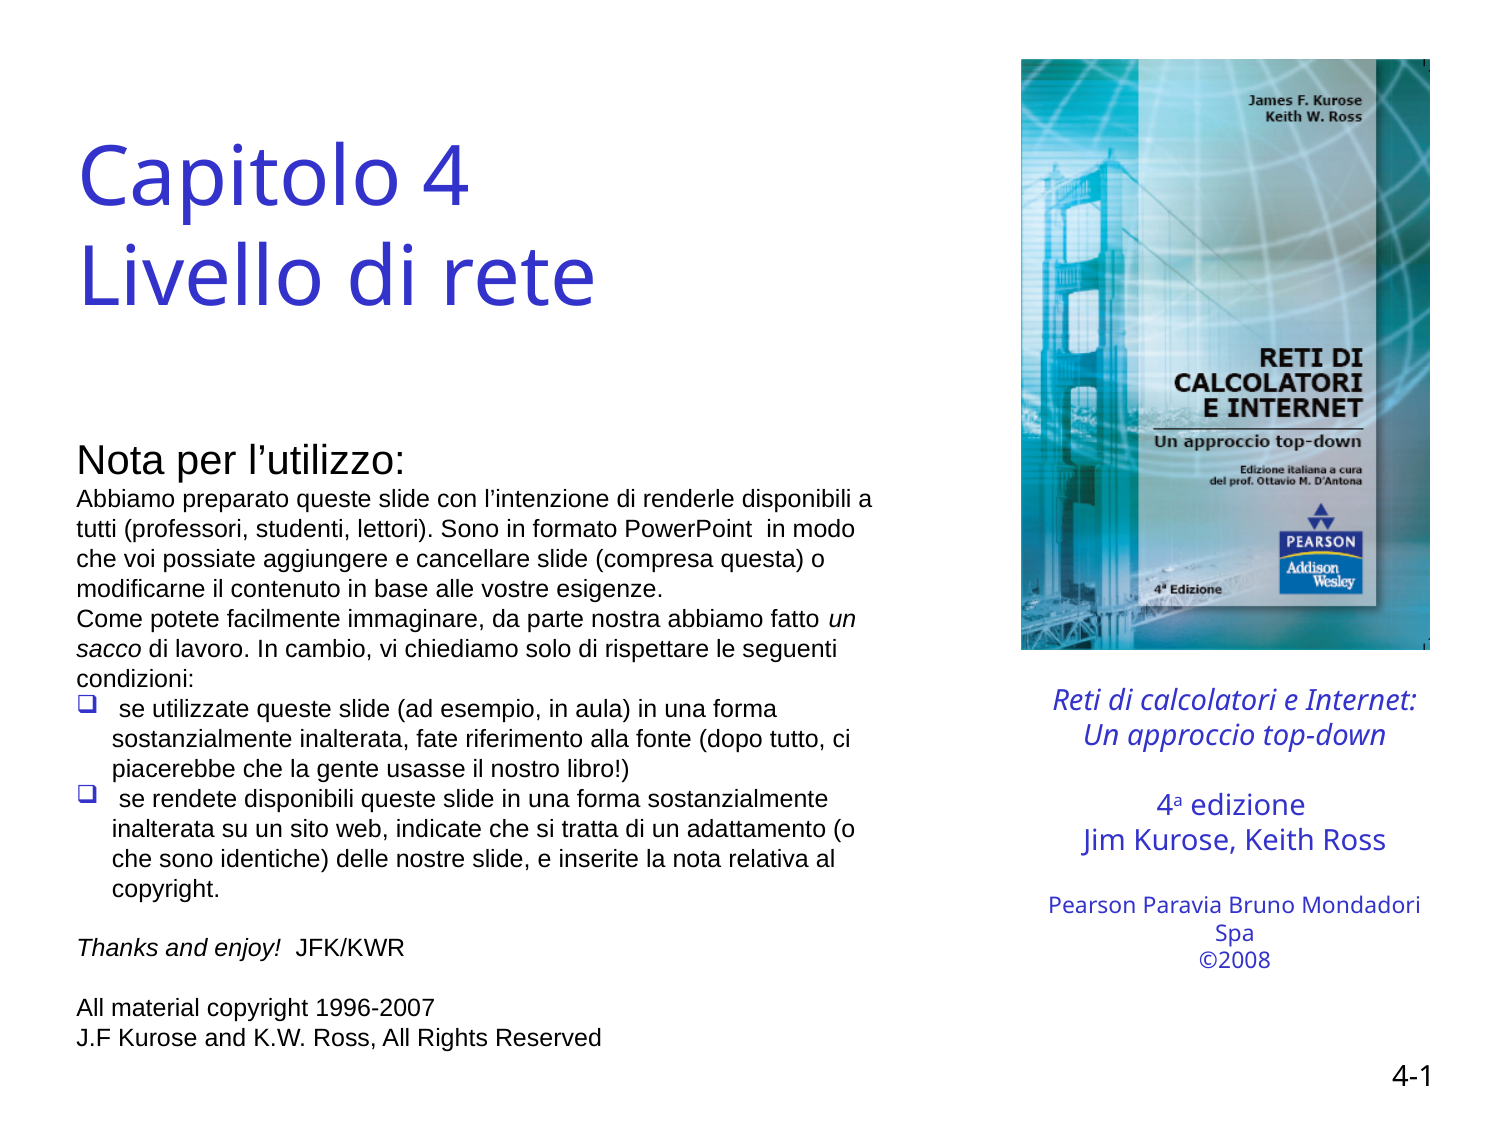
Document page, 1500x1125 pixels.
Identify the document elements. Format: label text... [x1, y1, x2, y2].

text_box Nota per l’utilizzo: Abbiamo preparato queste slide con l’intenzione di renderle disponibili a tutti (professori, studenti, lettori). Sono in formato PowerPoint in modo che voi possiate aggiungere e cancellare slide (compresa questa) o modificarne il contenuto in base alle vostre esigenze. Come potete facilmente immaginare, da parte nostra abbiamo fatto un sacco di lavoro. In cambio, vi chiediamo solo di rispettare le seguenti condizioni: se utilizzate queste slide (ad esempio, in aula) in una forma sostanzialmente inalterata, fate riferimento alla fonte (dopo tutto, ci piacerebbe che la gente usasse il nostro libro!) se rendete disponibili queste slide in una forma sostanzialmente inalterata su un sito web, indicate che si tratta di un adattamento (o che sono identiche) delle nostre slide, e inserite la nota relativa al copyright. Thanks and enjoy! JFK/KWR All material copyright 1996-2007 J.F Kurose and K.W. Ross, All Rights Reserved [61, 425, 894, 1060]
picture [1020, 59, 1430, 650]
text_box Capitolo 4 Livello di rete [62, 80, 1009, 364]
text_box Reti di calcolatori e Internet: Un approccio top-down 4a edizione Jim Kurose, Keith Ross Pearson Paravia Bruno Mondadori Spa ©2008 [1015, 699, 1455, 1036]
slide_number 4-1 [1338, 1049, 1451, 1125]
